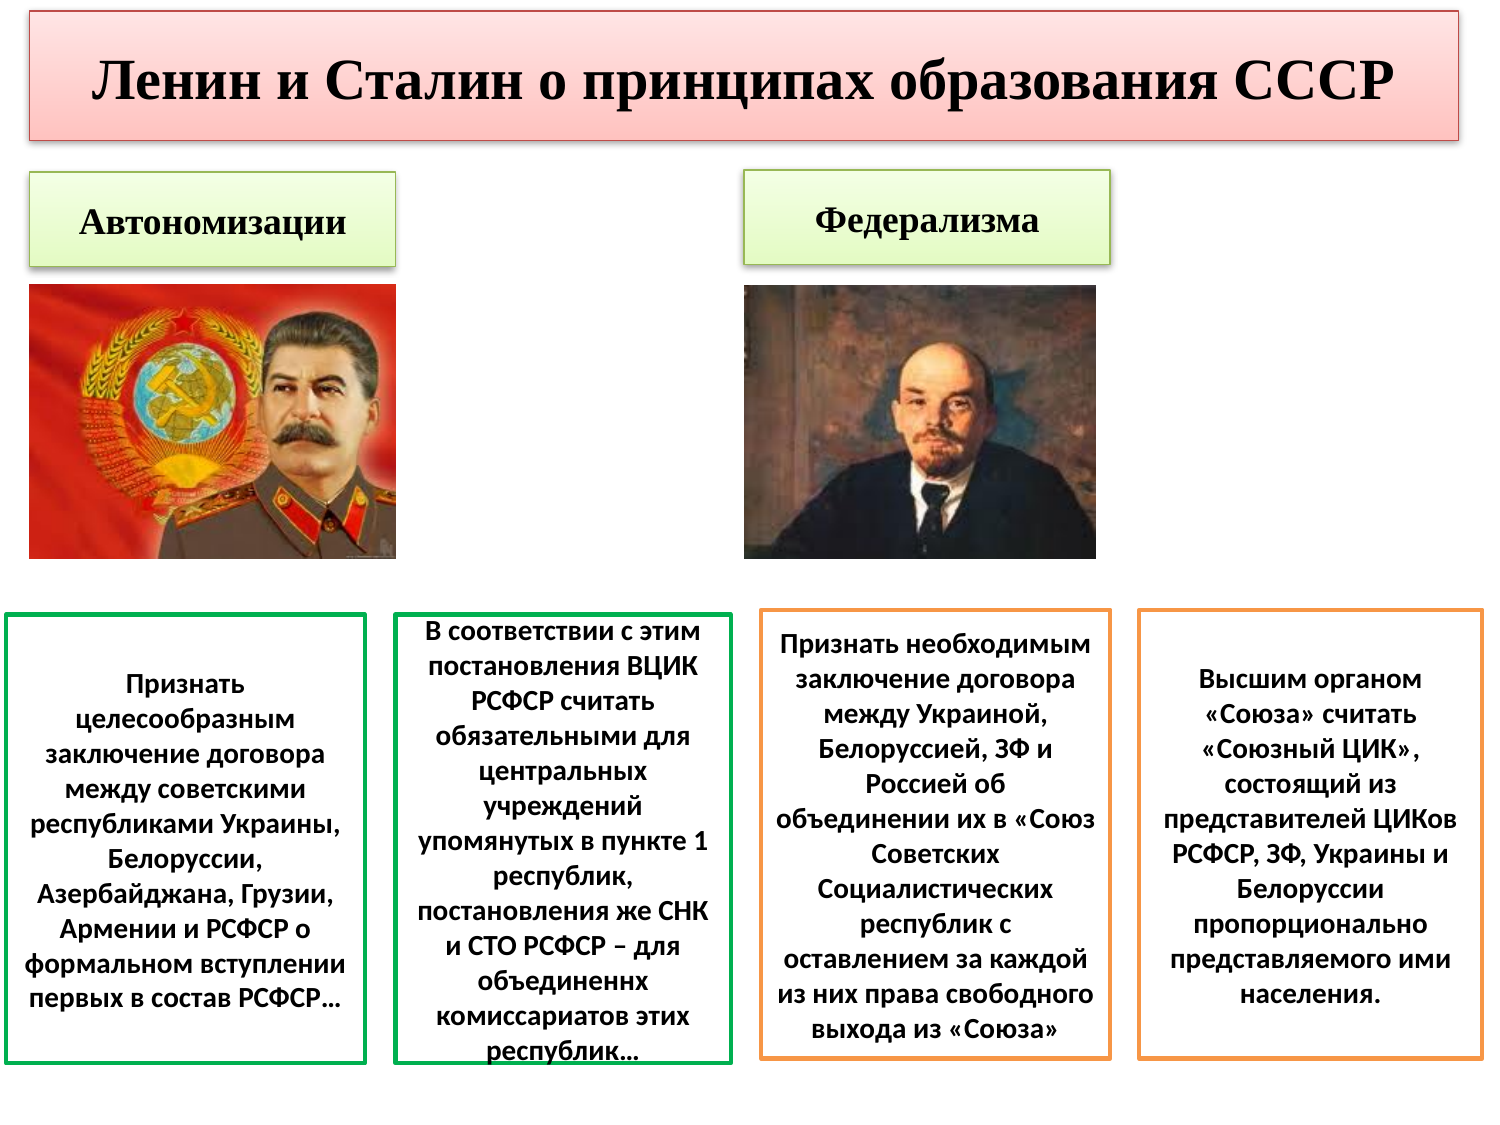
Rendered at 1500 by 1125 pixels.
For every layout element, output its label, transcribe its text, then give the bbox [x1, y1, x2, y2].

text_box Высшим органом «Союза» считать «Союзный ЦИК», состоящий из представителей ЦИКов РСФСР, ЗФ, Украины и Белоруссии пропорционально представляемого ими населения. [1137, 608, 1484, 1061]
text_box Ленин и Сталин о принципах образования СССР [29, 10, 1459, 141]
text_box В соответствии с этим постановления ВЦИК РСФСР считать обязательными для центральных учреждений упомянутых в пункте 1 республик, постановления же СНК и СТО РСФСР – для объединеннх комиссариатов этих республик… [393, 612, 733, 1065]
text_box Признать целесообразным заключение договора между советскими республиками Украины, Белоруссии, Азербайджана, Грузии, Армении и РСФСР о формальном вступлении первых в состав РСФСР… [4, 612, 367, 1065]
text_box Признать необходимым заключение договора между Украиной, Белоруссией, ЗФ и Россией об объединении их в «Союз Советских Социалистических республик с оставлением за каждой из них права свободного выхода из «Союза» [759, 608, 1112, 1061]
picture [743, 284, 1096, 559]
text_box Автономизации [29, 171, 396, 267]
text_box Федерализма [743, 169, 1111, 265]
picture [29, 283, 396, 559]
